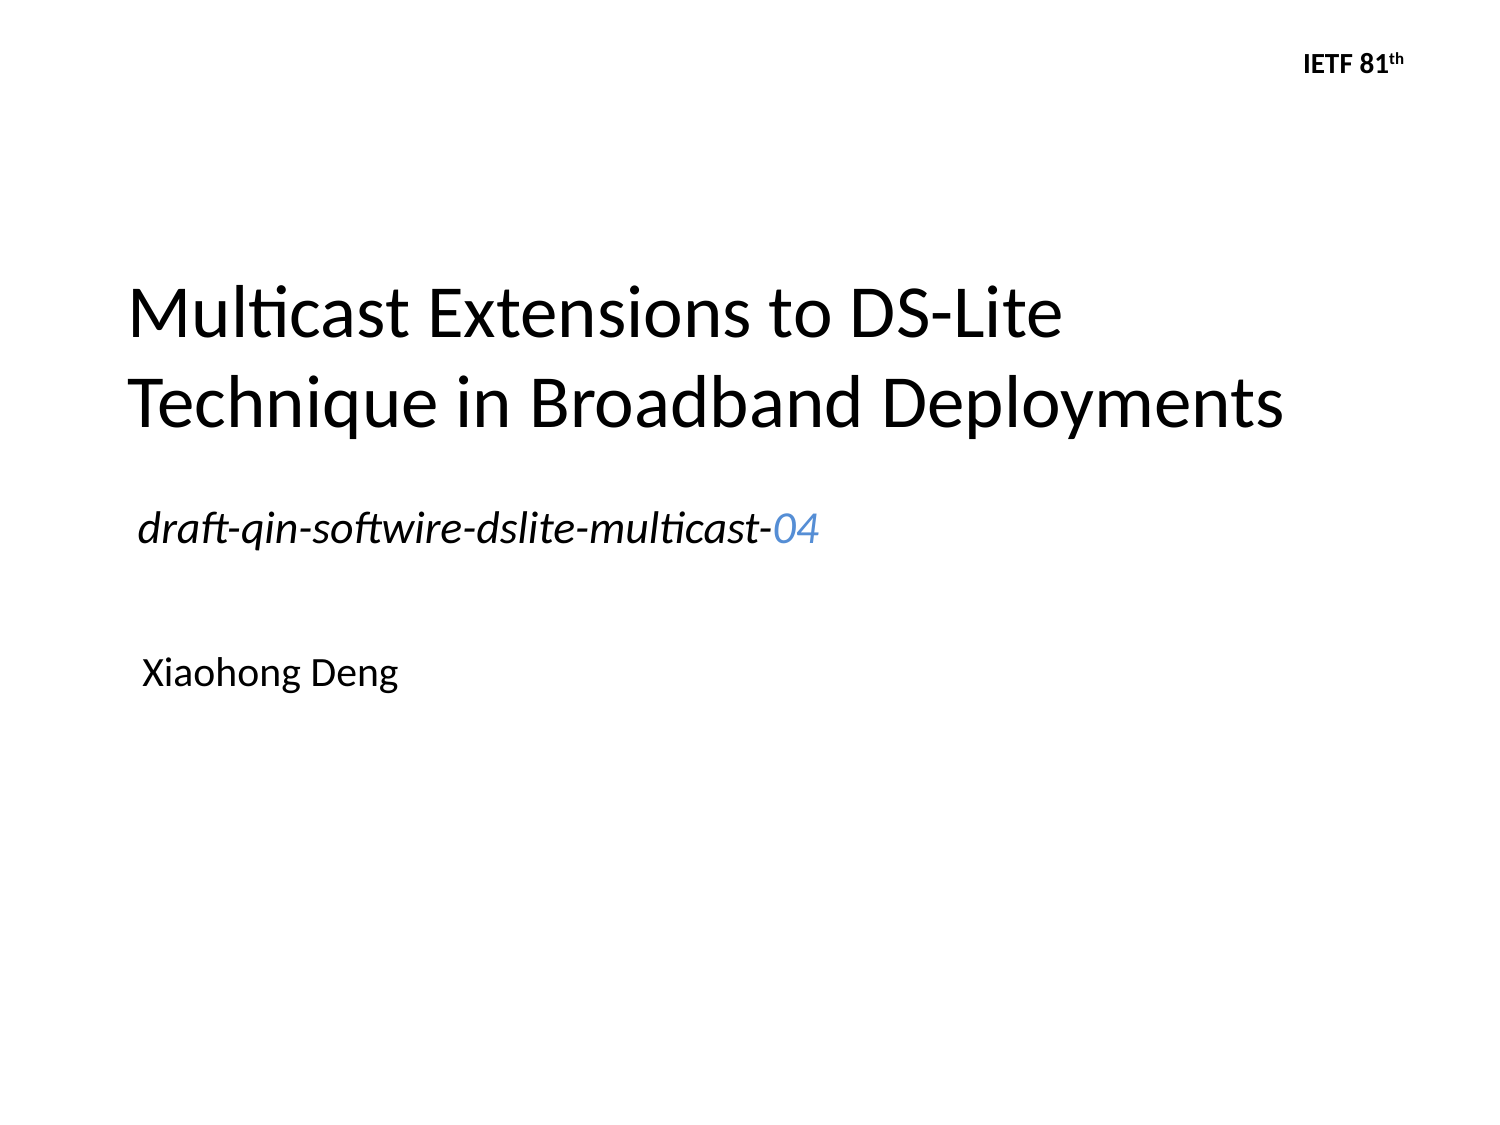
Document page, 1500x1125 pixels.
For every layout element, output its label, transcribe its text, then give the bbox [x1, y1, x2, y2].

title Multicast Extensions to DS-Lite Technique in Broadband Deployments draft-qin-softwire-dslite-multicast-04 [112, 224, 1388, 591]
subtitle Xiaohong Deng [127, 637, 1276, 926]
